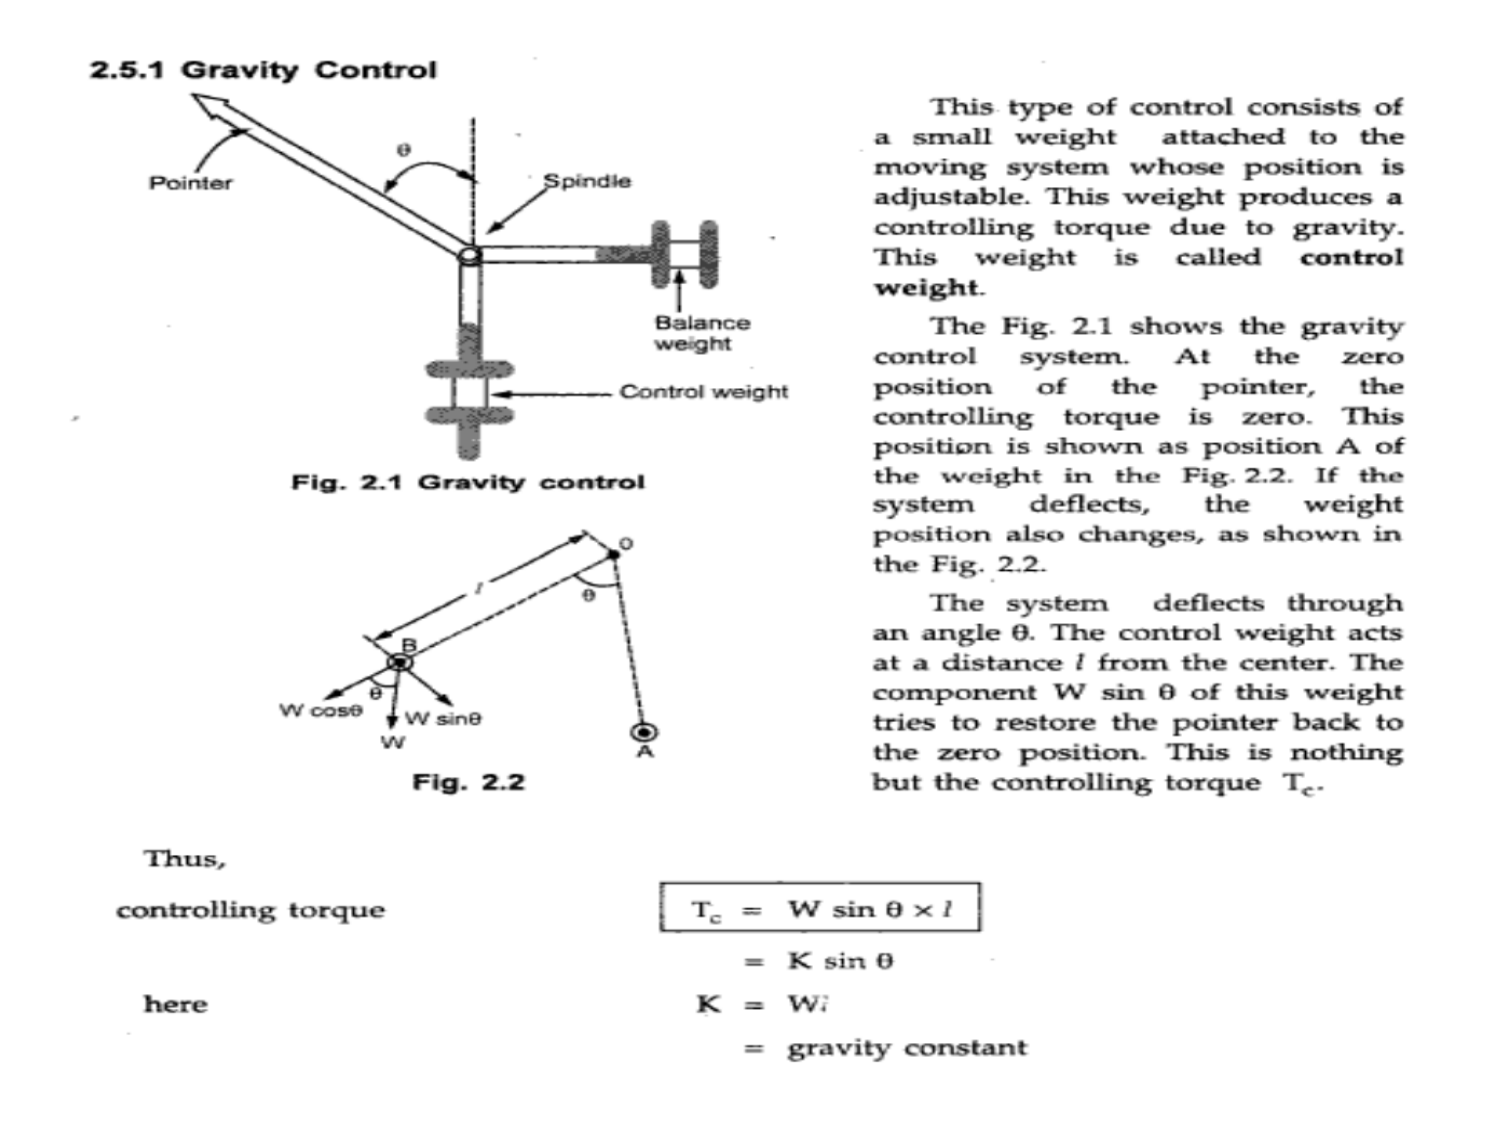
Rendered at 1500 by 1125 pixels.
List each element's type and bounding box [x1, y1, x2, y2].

list [49, 49, 1426, 1063]
